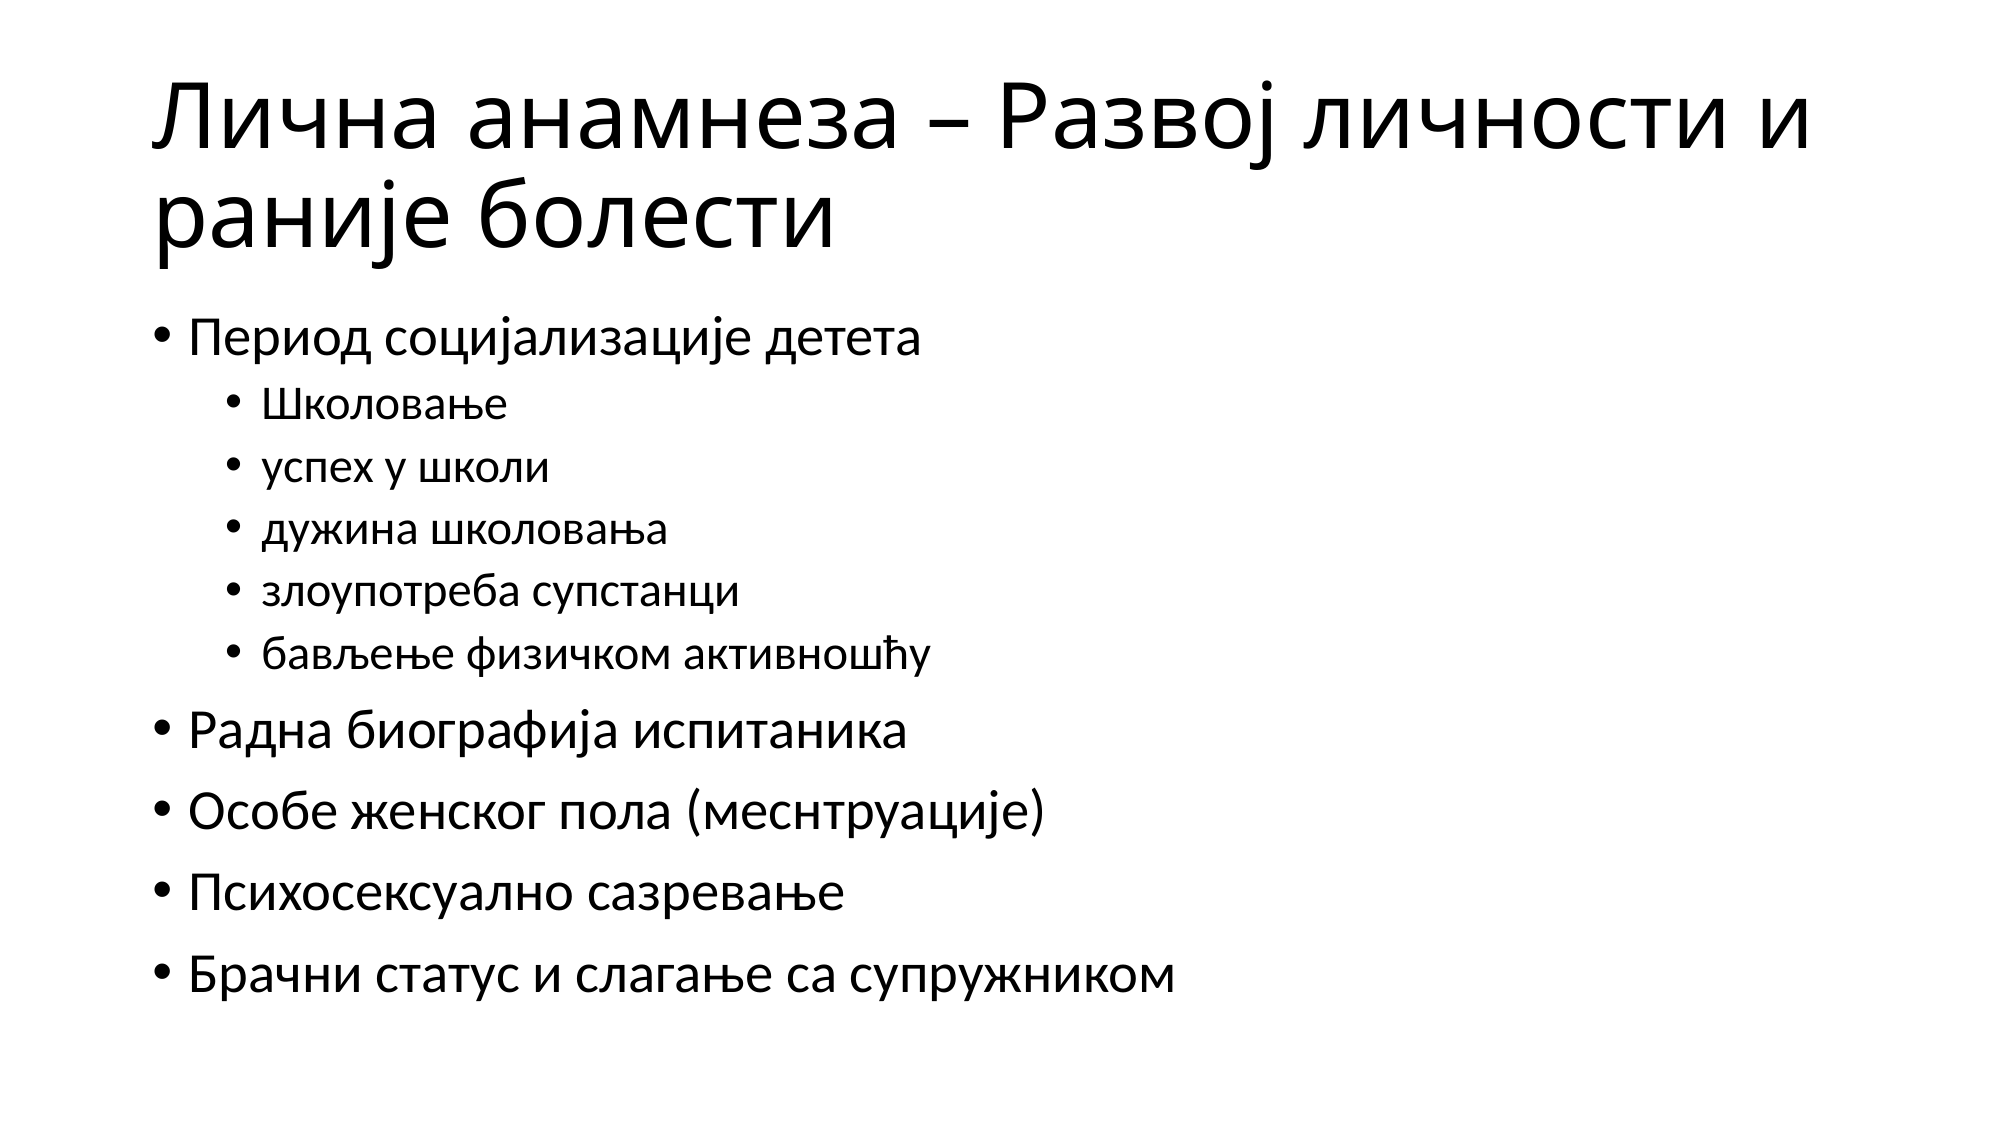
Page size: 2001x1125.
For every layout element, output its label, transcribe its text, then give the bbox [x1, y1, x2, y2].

title Лична анамнеза – Развој личности и раније болести [137, 59, 1863, 278]
list Период социјализације детета Школовање успех у школи дужина школовања злоупотреба супстанци бављење физичком активношћу Радна биографија испитаника Особе женског пола (меснтруације) Психосексуално сазревање Брачни статус и слагање са супружником [137, 299, 1863, 1014]
